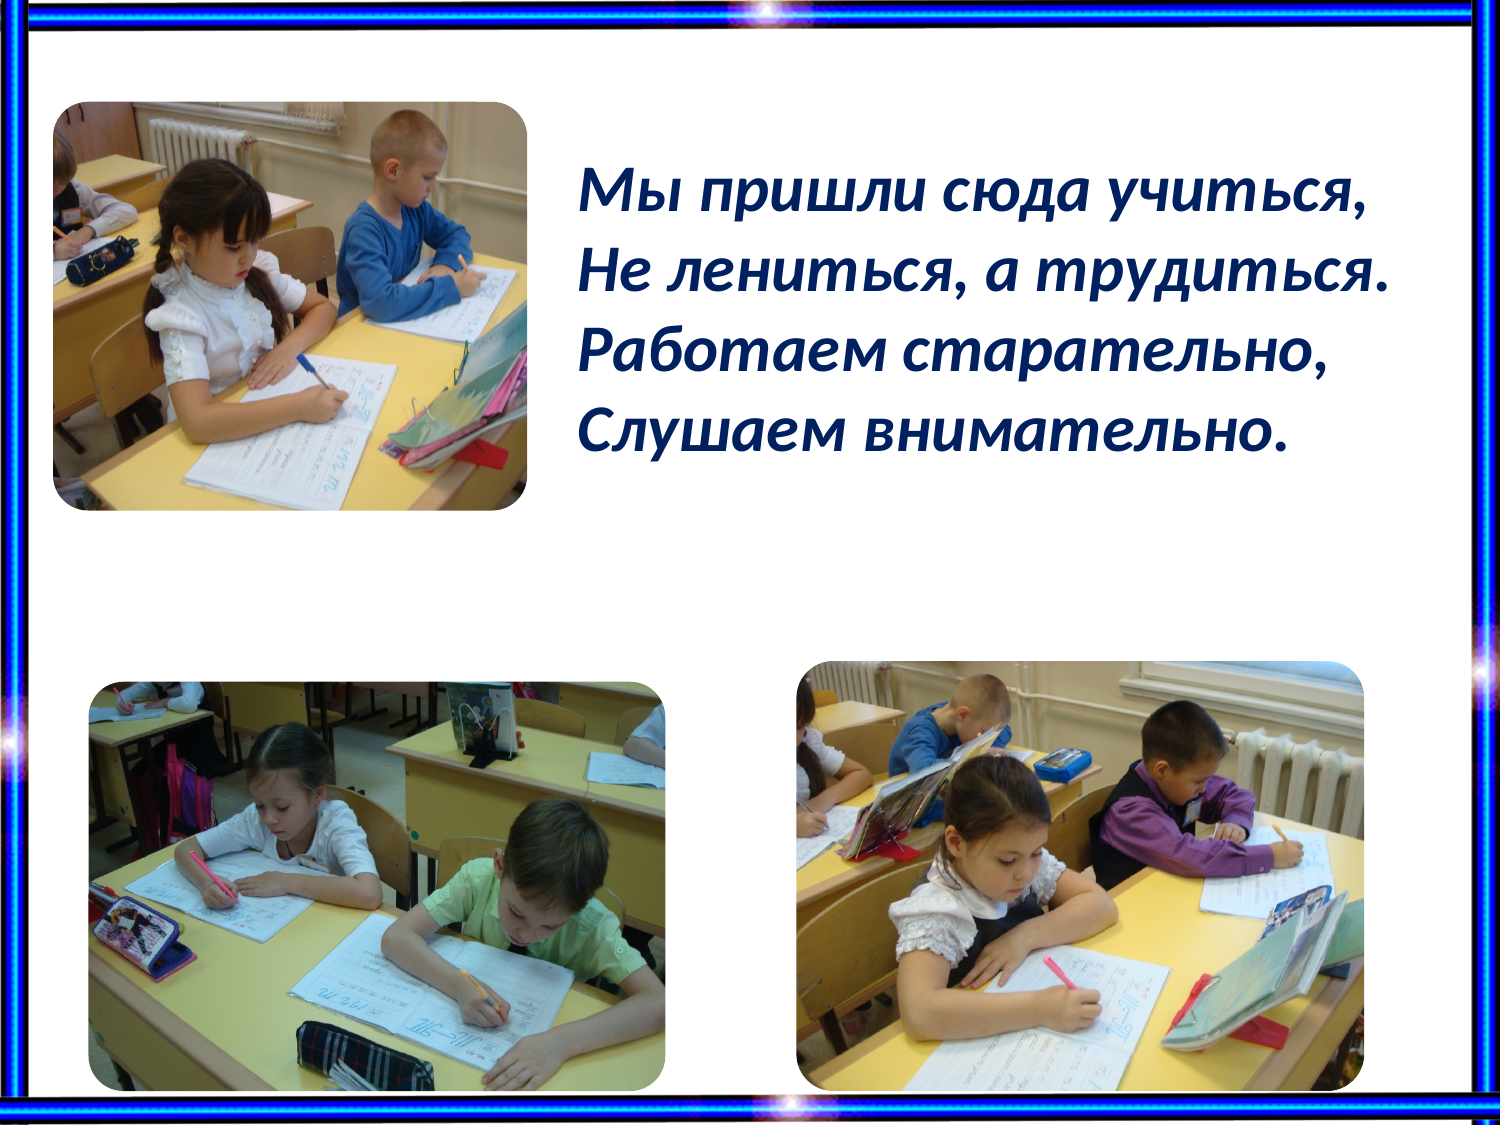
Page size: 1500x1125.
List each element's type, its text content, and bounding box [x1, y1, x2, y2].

picture [0, 0, 1500, 1125]
text_box Мы пришли сюда учиться, Не лениться, а трудиться. Работаем старательно, Слушаем внимательно. [562, 137, 1408, 658]
